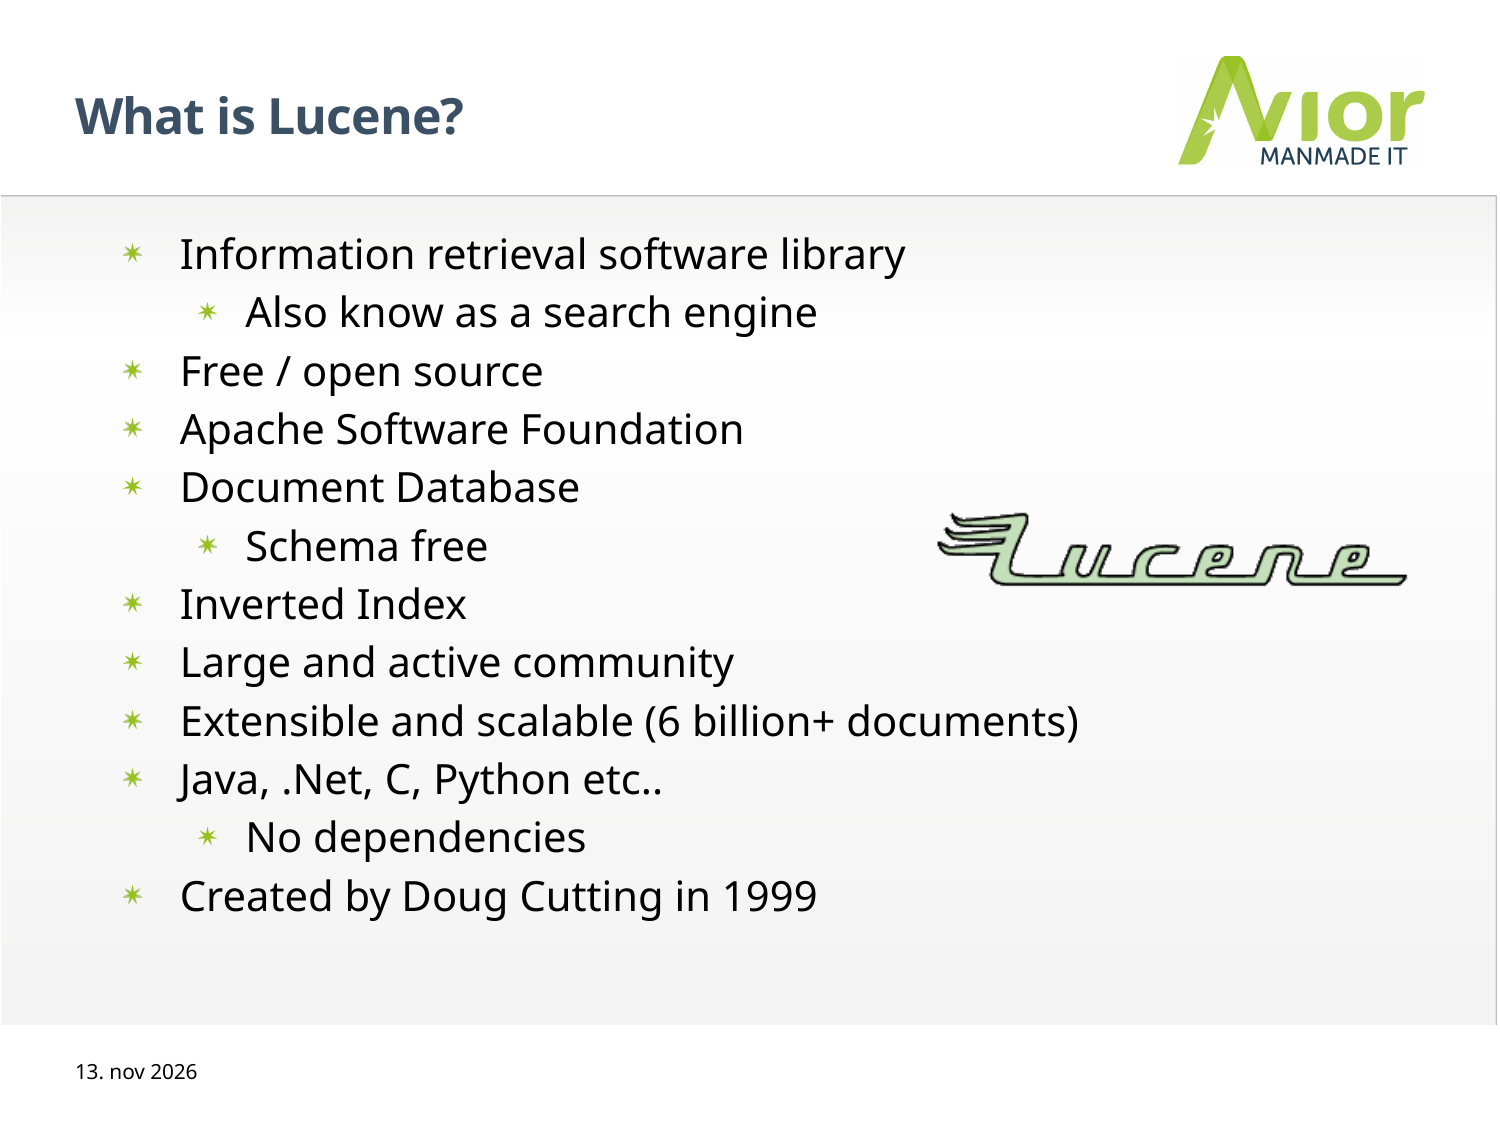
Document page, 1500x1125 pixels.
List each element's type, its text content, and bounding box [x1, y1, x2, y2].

list Information retrieval software library Also know as a search engine Free / open source Apache Software Foundation Document Database Schema free Inverted Index Large and active community Extensible and scalable (6 billion+ documents) Java, .Net, C, Python etc.. No dependencies Created by Doug Cutting in 1999 [123, 227, 1425, 996]
title What is Lucene? [75, 45, 1142, 184]
slide_number maj 2012 [75, 1042, 355, 1103]
picture [1178, 56, 1425, 165]
picture [1, 194, 1499, 1025]
